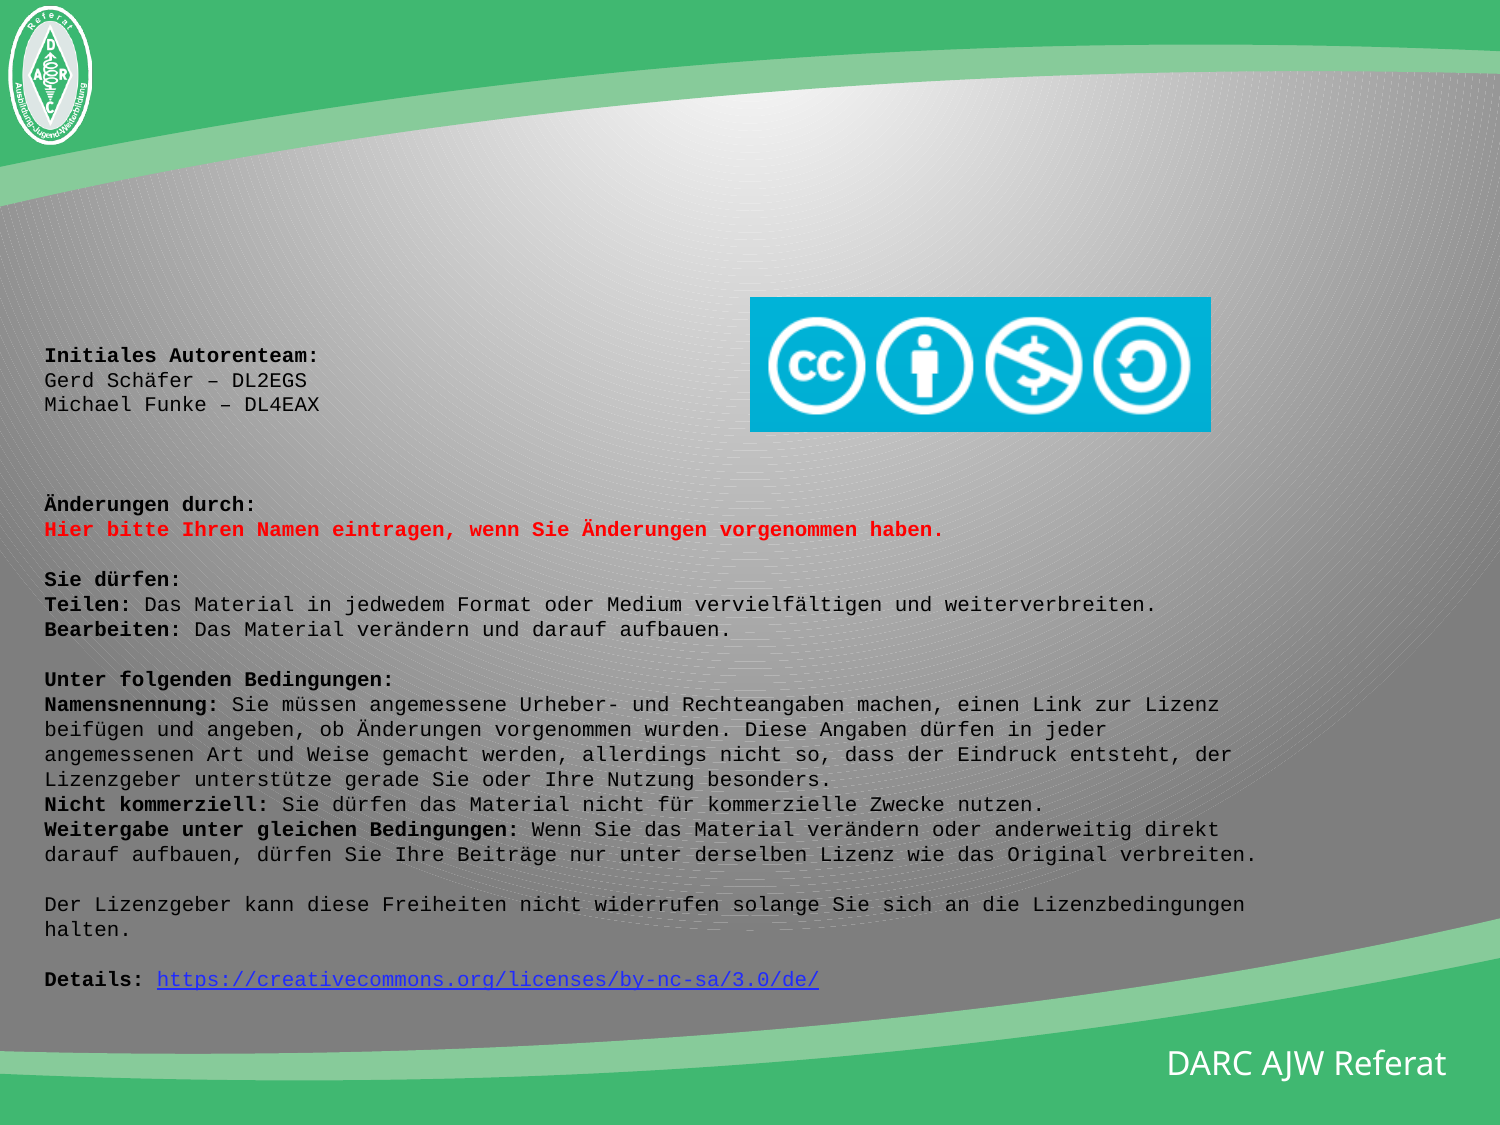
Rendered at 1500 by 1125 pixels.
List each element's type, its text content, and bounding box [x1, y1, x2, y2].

picture [749, 296, 1212, 432]
picture [0, 0, 101, 151]
title Initiales Autorenteam: Gerd Schäfer – DL2EGS Michael Funke – DL4EAX Änderungen durch: Hier bitte Ihren Namen eintragen, wenn Sie Änderungen vorgenommen haben. Sie dürfen: Teilen: Das Material in jedwedem Format oder Medium vervielfältigen und weiterverbreiten. Bearbeiten: Das Material verändern und darauf aufbauen. Unter folgenden Bedingungen: Namensnennung: Sie müssen angemessene Urheber- und Rechteangaben machen, einen Link zur Lizenz beifügen und angeben, ob Änderungen vorgenommen wurden. Diese Angaben dürfen in jeder angemessenen Art und Weise gemacht werden, allerdings nicht so, dass der Eindruck entsteht, der Lizenzgeber unterstütze gerade Sie oder Ihre Nutzung besonders. Nicht kommerziell: Sie dürfen das Material nicht für kommerzielle Zwecke nutzen. Weitergabe unter gleichen Bedingungen: Wenn Sie das Material verändern oder anderweitig direkt darauf aufbauen, dürfen Sie Ihre Beiträge nur unter derselben Lizenz wie das Original verbreiten. Der Lizenzgeber kann diese Freiheiten nicht widerrufen solange Sie sich an die Lizenzbedingungen halten. Details: https://creativecommons.org/licenses/by-nc-sa/3.0/de/ [29, 219, 1282, 1024]
